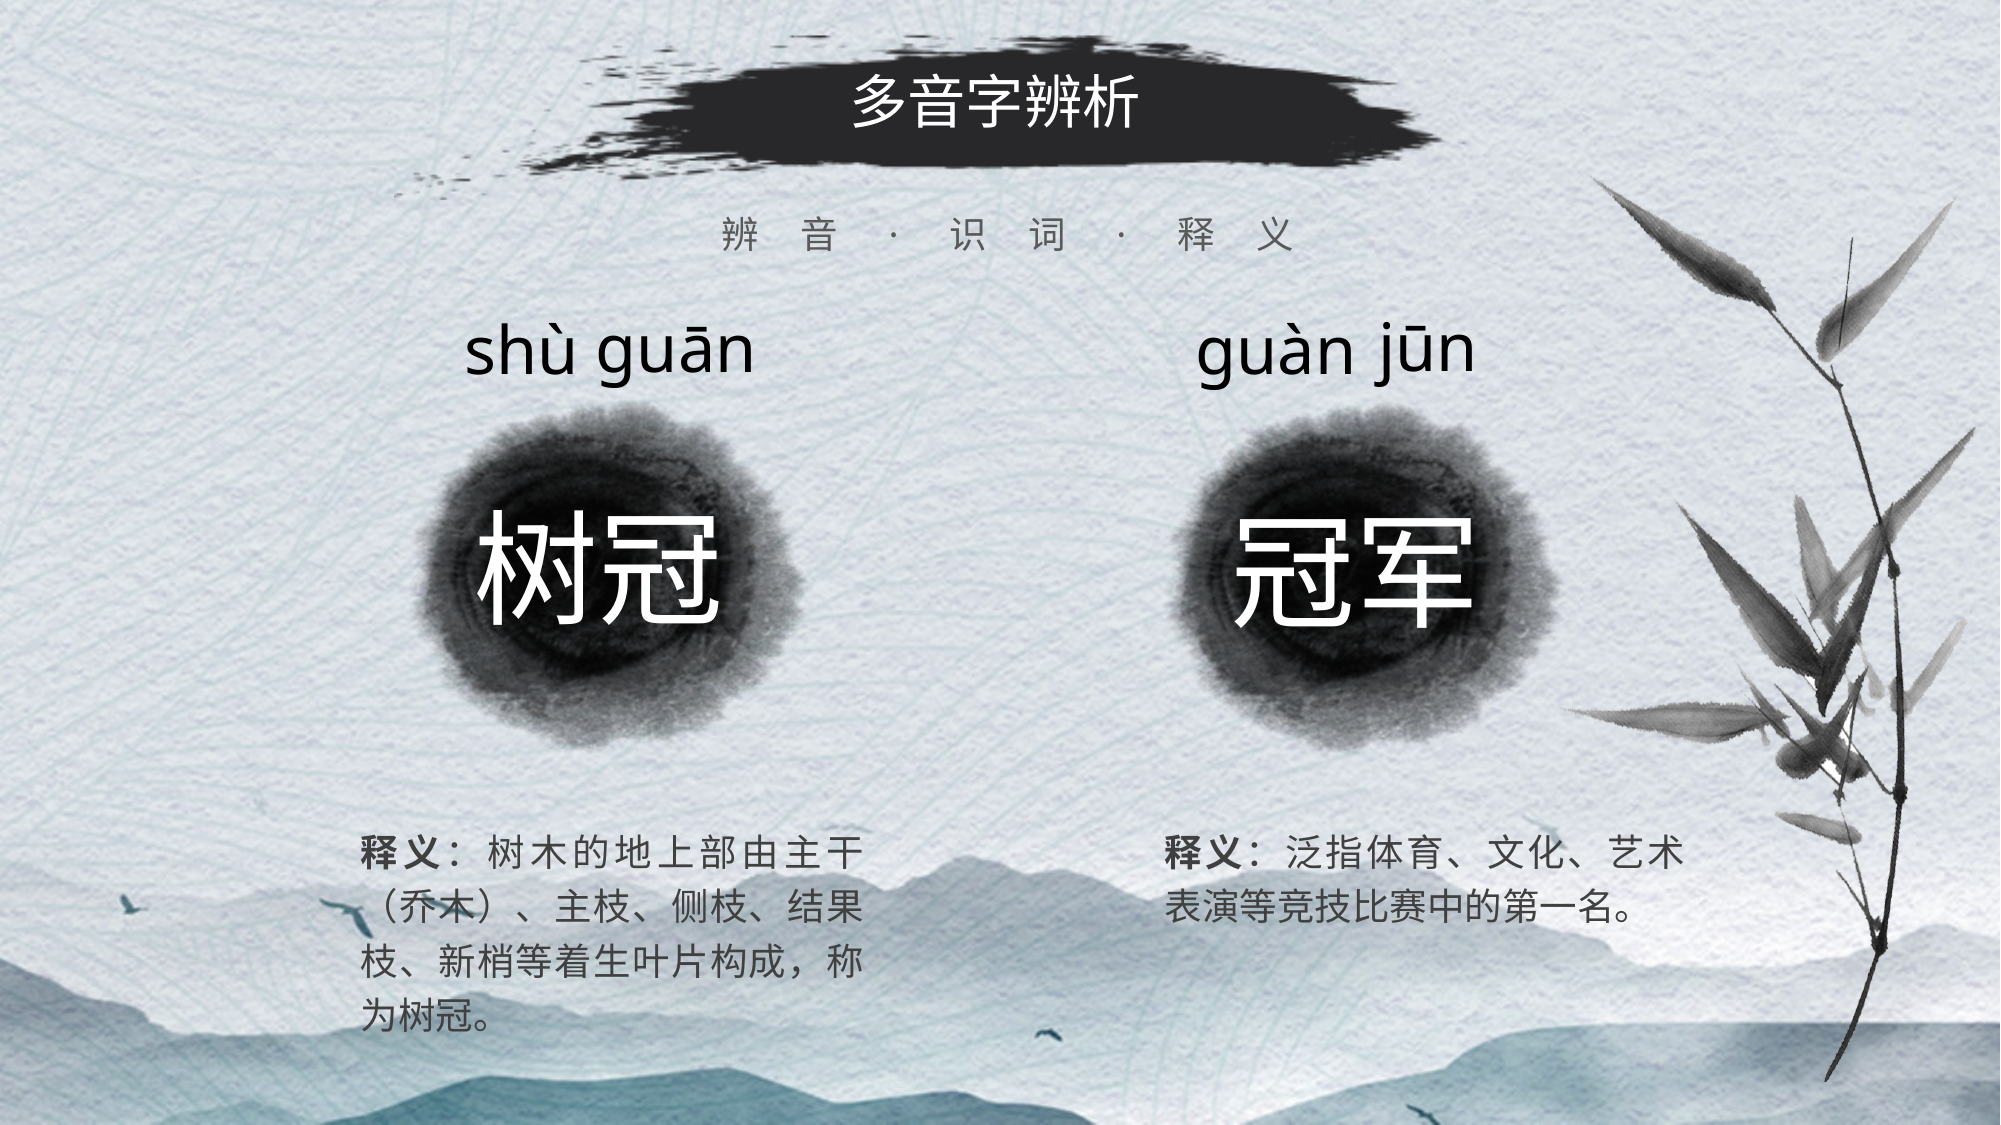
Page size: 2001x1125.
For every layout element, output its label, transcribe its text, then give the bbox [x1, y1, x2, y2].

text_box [393, 34, 1291, 200]
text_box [1150, 375, 1291, 763]
text_box 辨音·识词·释义 [706, 203, 1291, 264]
text_box shù [449, 300, 581, 373]
text_box 释义：泛指体育、文化、艺术表演等竞技比赛中的第一名。 [1150, 812, 1291, 936]
text_box 释义：树木的地上部由主干（乔木）、主枝、侧枝、结果枝、新梢等着生叶片构成，称为树冠。 [346, 812, 879, 1045]
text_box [393, 373, 831, 761]
text_box guān [581, 298, 772, 373]
picture [0, 0, 2000, 1125]
text_box guàn [1181, 300, 1291, 375]
